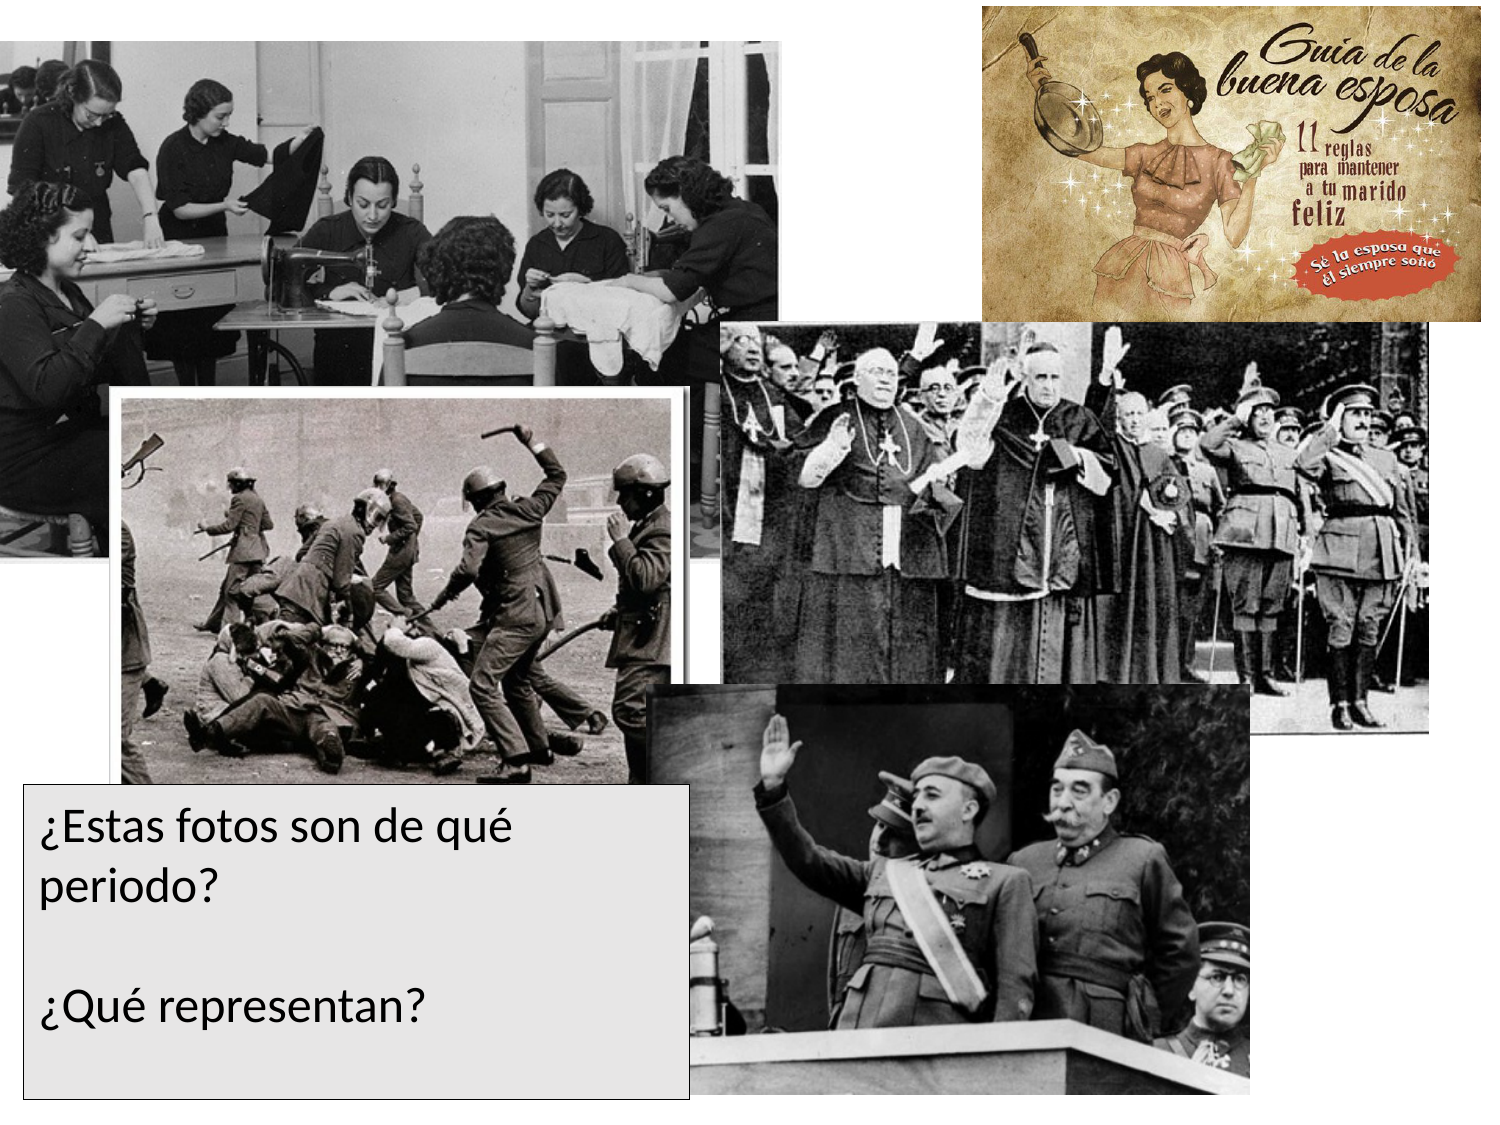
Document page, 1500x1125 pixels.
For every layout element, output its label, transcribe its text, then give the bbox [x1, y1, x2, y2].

picture [0, 6, 1481, 1095]
text_box ¿Estas fotos son de qué periodo? ¿Qué representan? [23, 784, 690, 1100]
